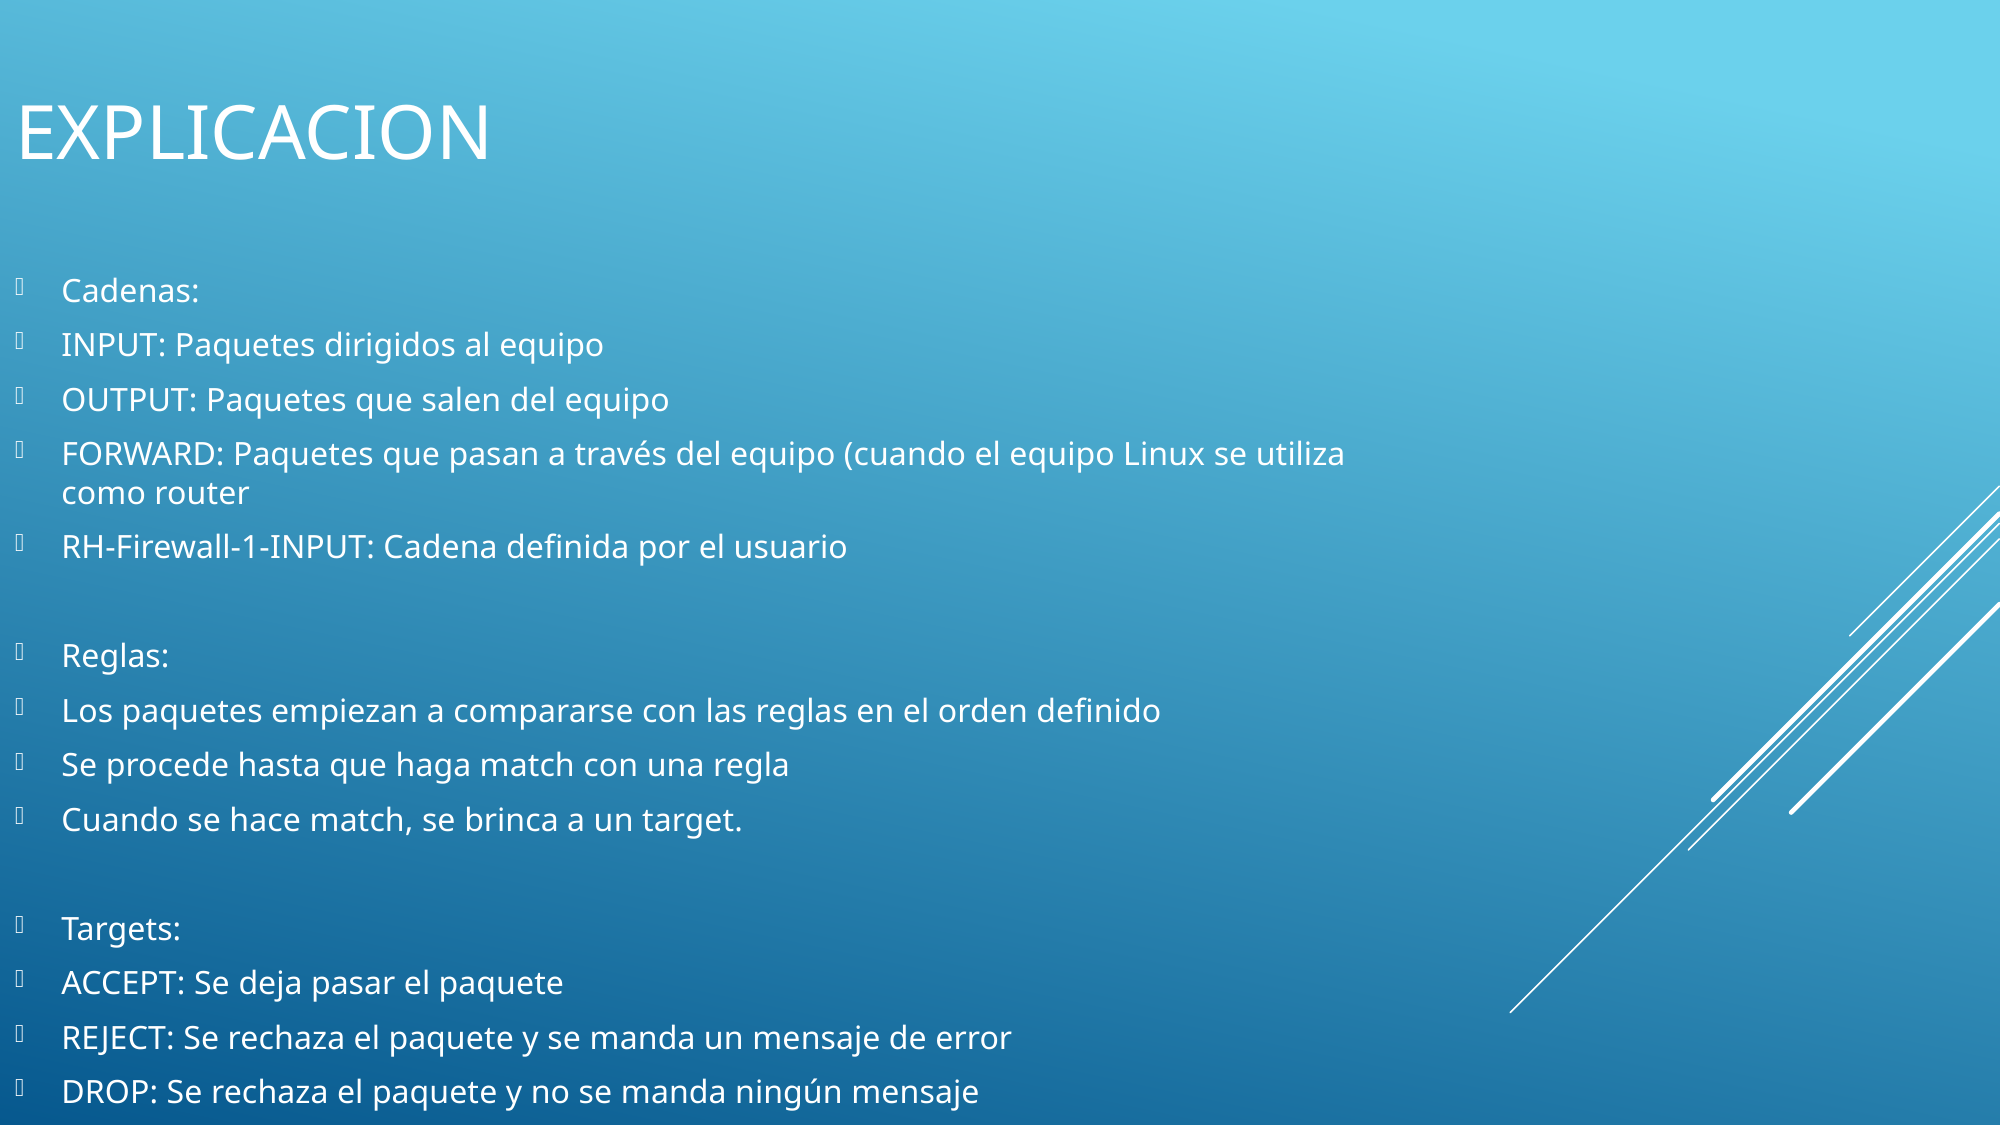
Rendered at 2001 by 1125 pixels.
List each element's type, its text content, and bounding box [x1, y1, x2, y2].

list Cadenas: INPUT: Paquetes dirigidos al equipo OUTPUT: Paquetes que salen del equipo FORWARD: Paquetes que pasan a través del equipo (cuando el equipo Linux se utiliza como router RH-Firewall-1-INPUT: Cadena definida por el usuario Reglas: Los paquetes empiezan a compararse con las reglas en el orden definido Se procede hasta que haga match con una regla Cuando se hace match, se brinca a un target. Targets: ACCEPT: Se deja pasar el paquete REJECT: Se rechaza el paquete y se manda un mensaje de error DROP: Se rechaza el paquete y no se manda ningún mensaje [0, 262, 1400, 1125]
title Explicacion [0, 6, 1400, 254]
